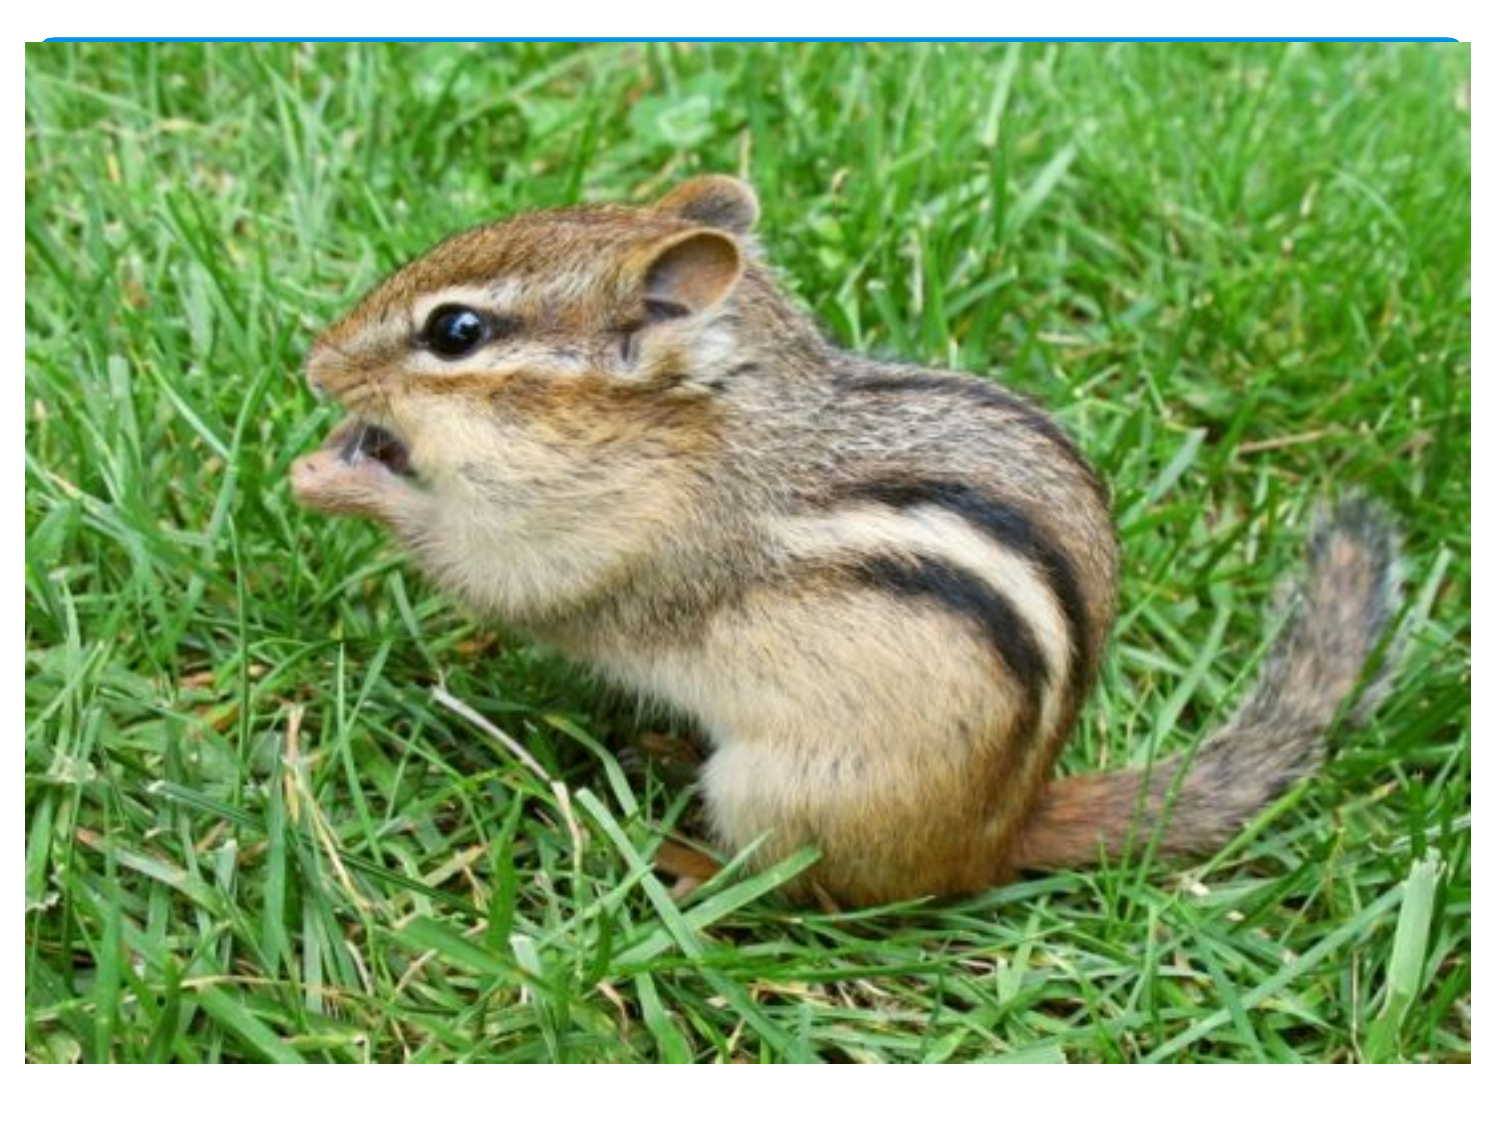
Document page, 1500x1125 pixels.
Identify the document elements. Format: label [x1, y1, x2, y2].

picture [25, 42, 1471, 1064]
